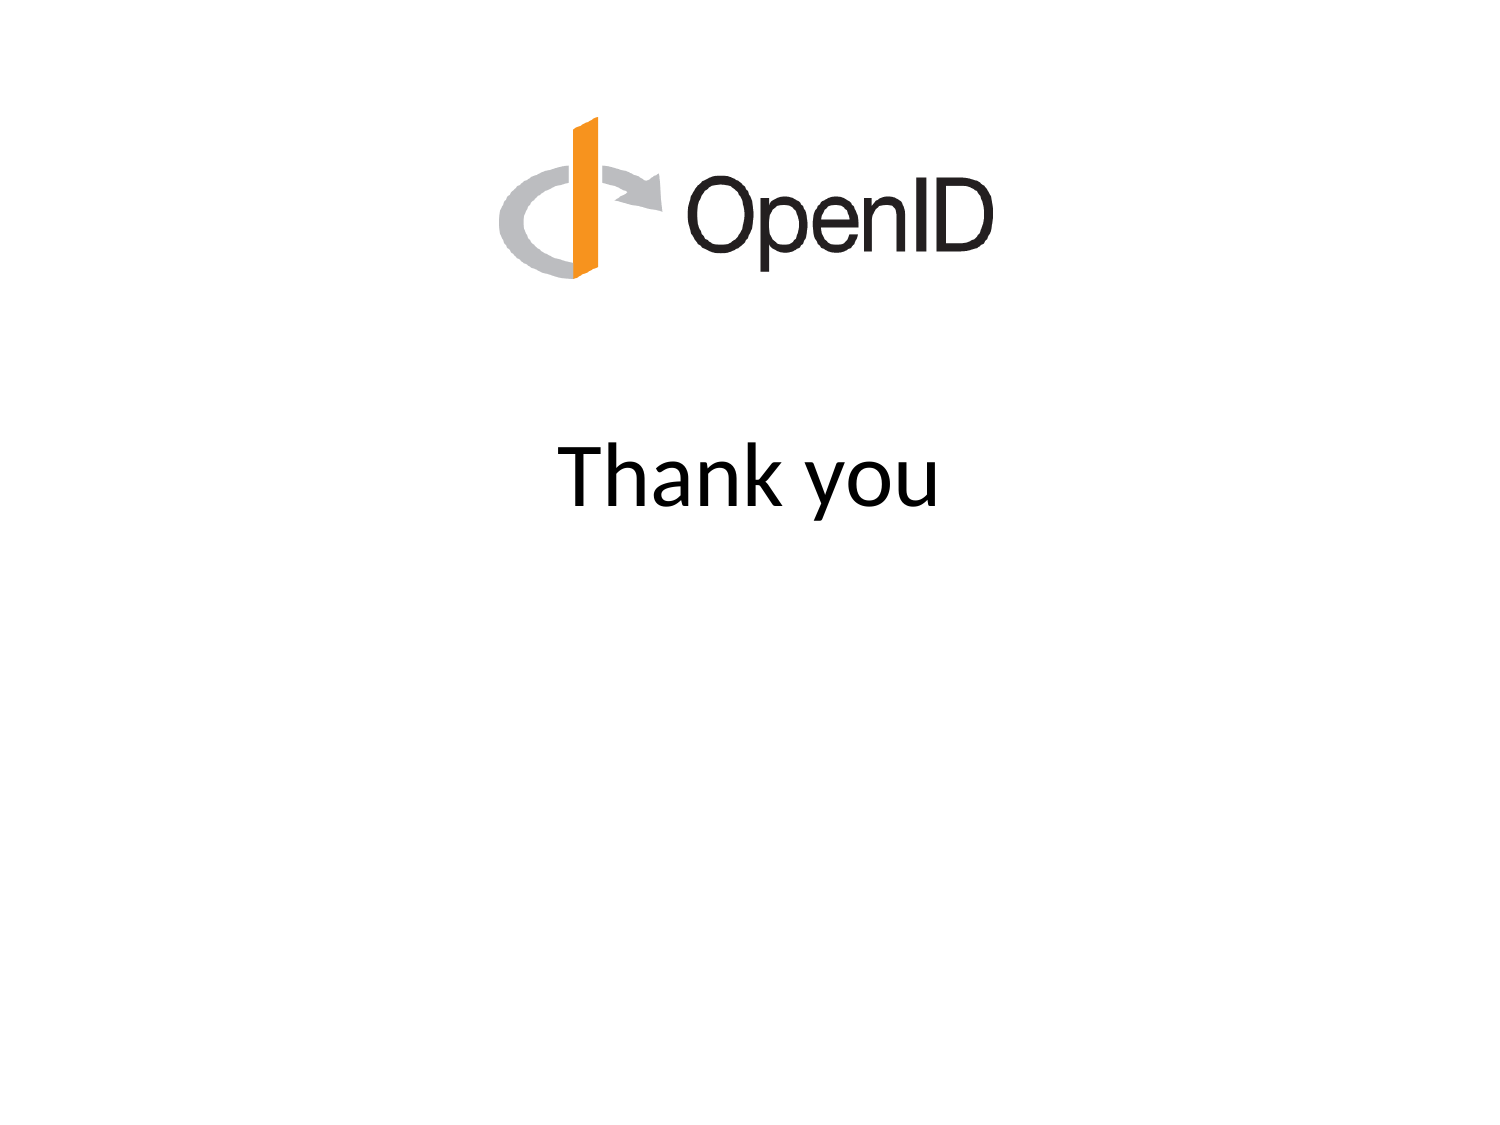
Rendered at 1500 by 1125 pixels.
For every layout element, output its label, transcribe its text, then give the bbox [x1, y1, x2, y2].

picture [458, 83, 1040, 332]
title Thank you [112, 349, 1388, 591]
